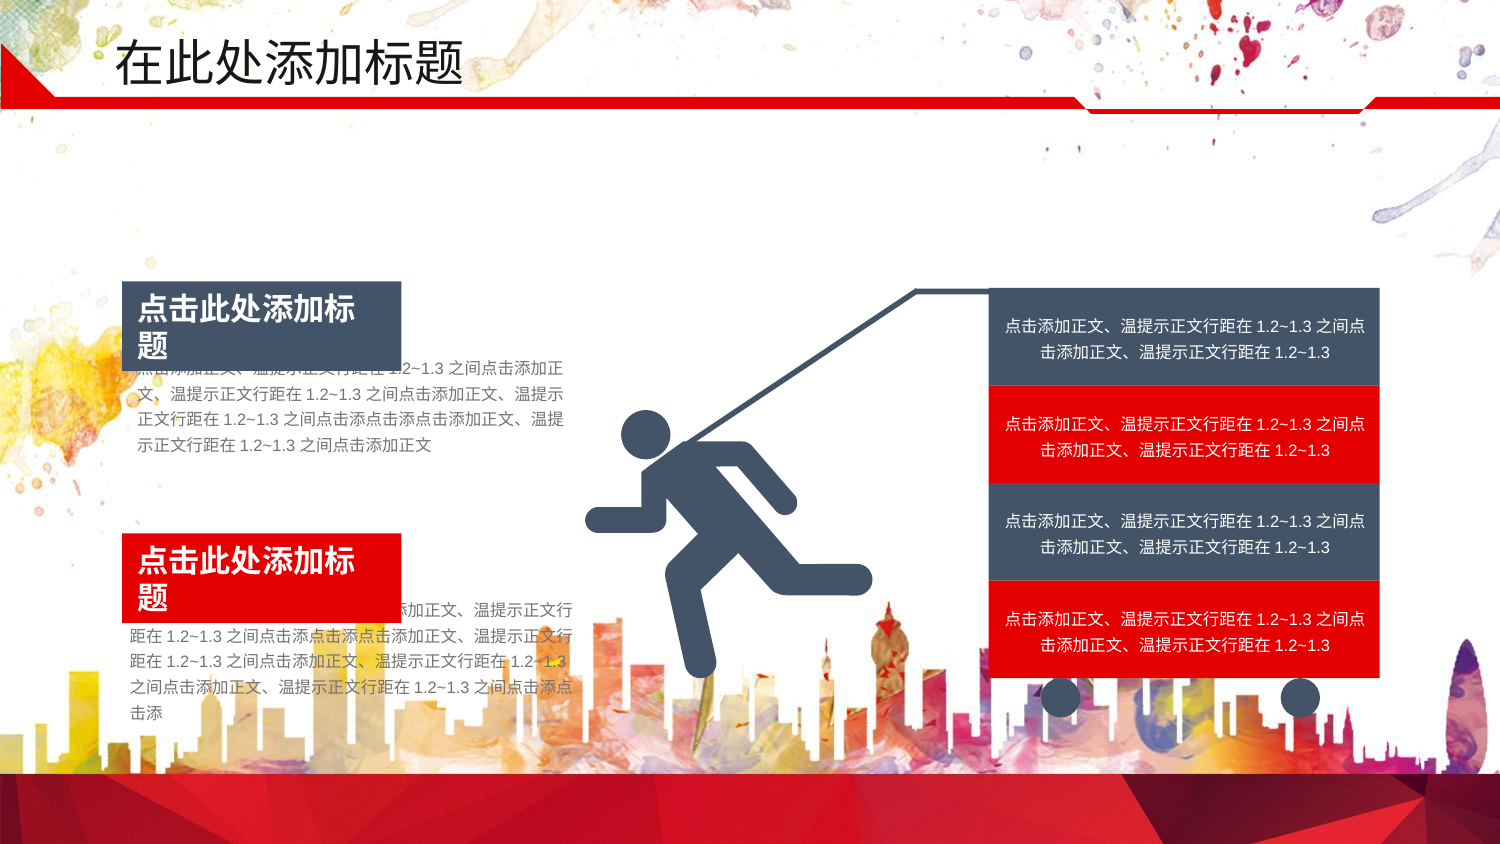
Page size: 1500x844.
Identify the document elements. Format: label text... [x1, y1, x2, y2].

text_box 在此处添加标题 [99, 24, 480, 99]
text_box 点击此处添加标题 [122, 281, 402, 371]
picture [0, 0, 1500, 109]
text_box 点击添加正文、温提示正文行距在1.2~1.3之间点击添加正文、温提示正文行距在1.2~1.3之间点击添加正文、温提示正文行距在1.2~1.3之间点击添点击添点击添加正文、温提示正文行距在1.2~1.3之间点击添加正文 [122, 344, 585, 463]
text_box 点击此处添加标题 [122, 533, 402, 623]
text_box 温提示正文行距在1.2~1.3之间点击添加正文、温提示正文行距在1.2~1.3之间点击添点击添点击添加正文、温提示正文行距在1.2~1.3之间点击添加正文、温提示正文行距在1.2~1.3之间点击添加正文、温提示正文行距在1.2~1.3之间点击添点击添 [114, 586, 593, 730]
picture [0, 109, 1500, 844]
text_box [585, 287, 1380, 718]
